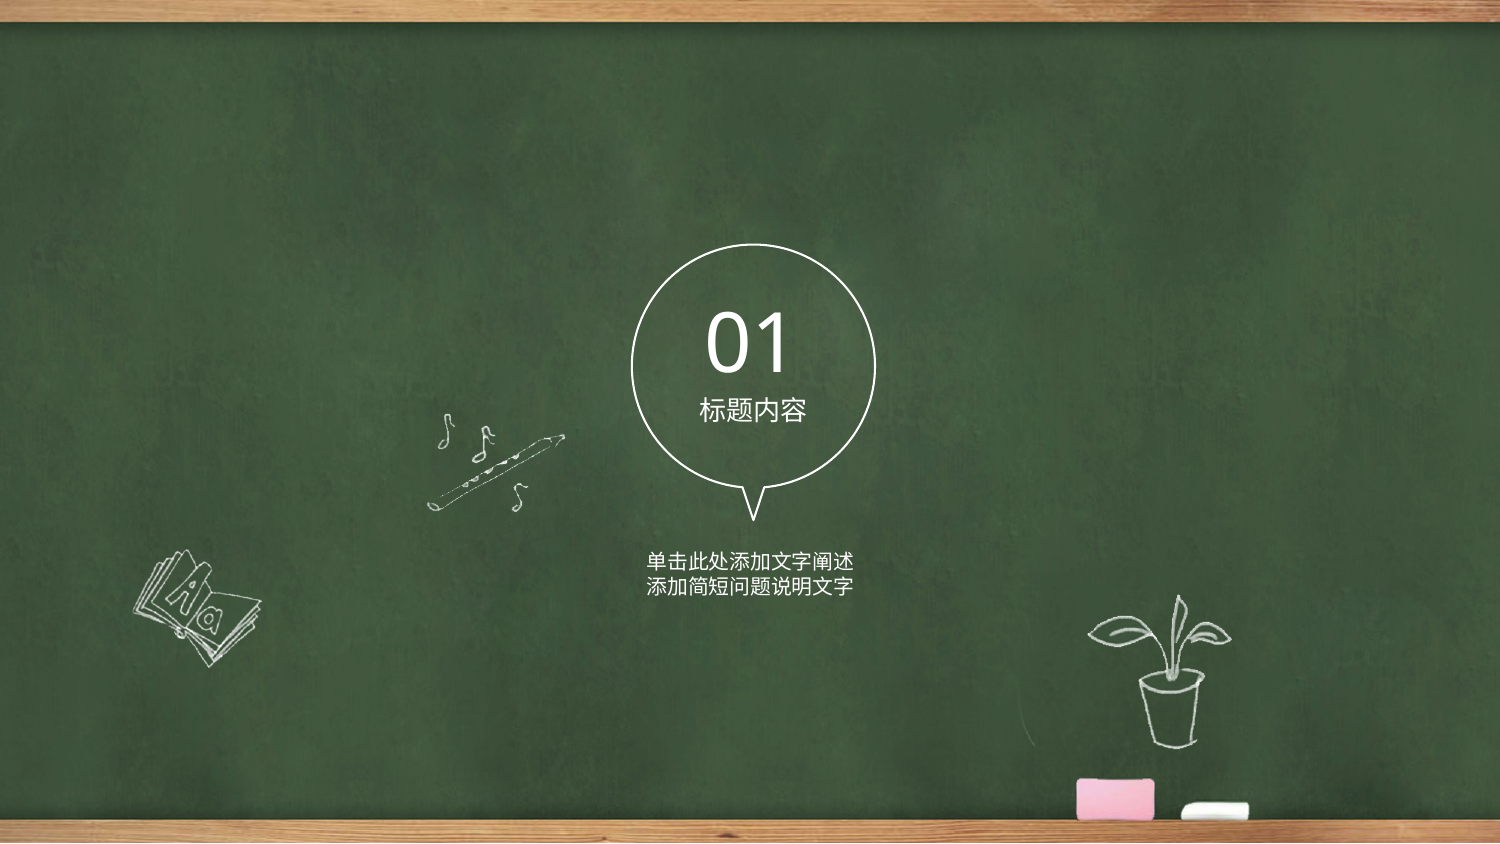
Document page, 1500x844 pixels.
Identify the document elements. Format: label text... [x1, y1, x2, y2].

text_box 单击此处添加文字阐述 添加简短问题说明文字 [631, 541, 875, 607]
picture [0, 0, 1500, 844]
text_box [631, 244, 876, 521]
